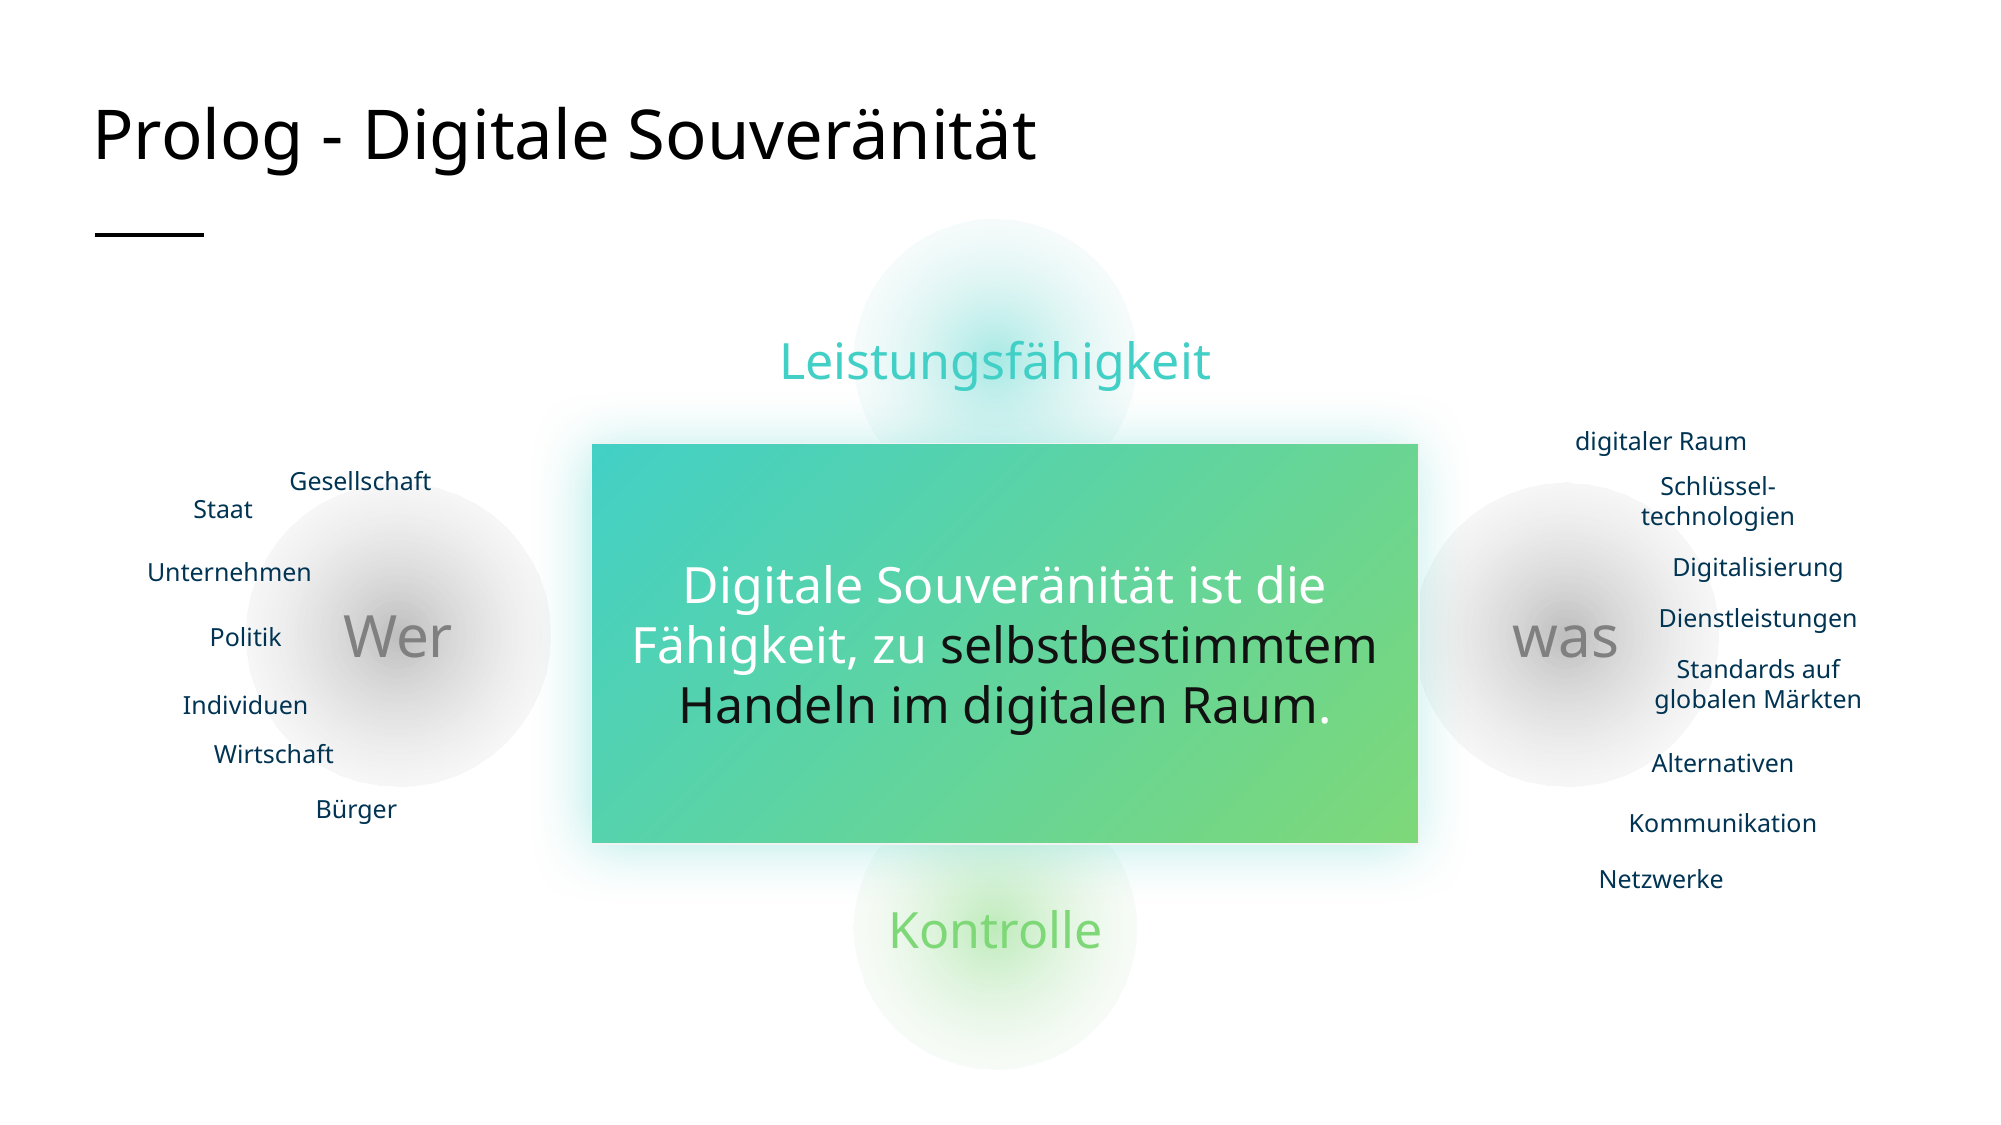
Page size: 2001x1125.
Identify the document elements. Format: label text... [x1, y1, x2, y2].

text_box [116, 218, 1884, 1070]
title Prolog - Digitale Souveränität [77, 67, 1803, 197]
